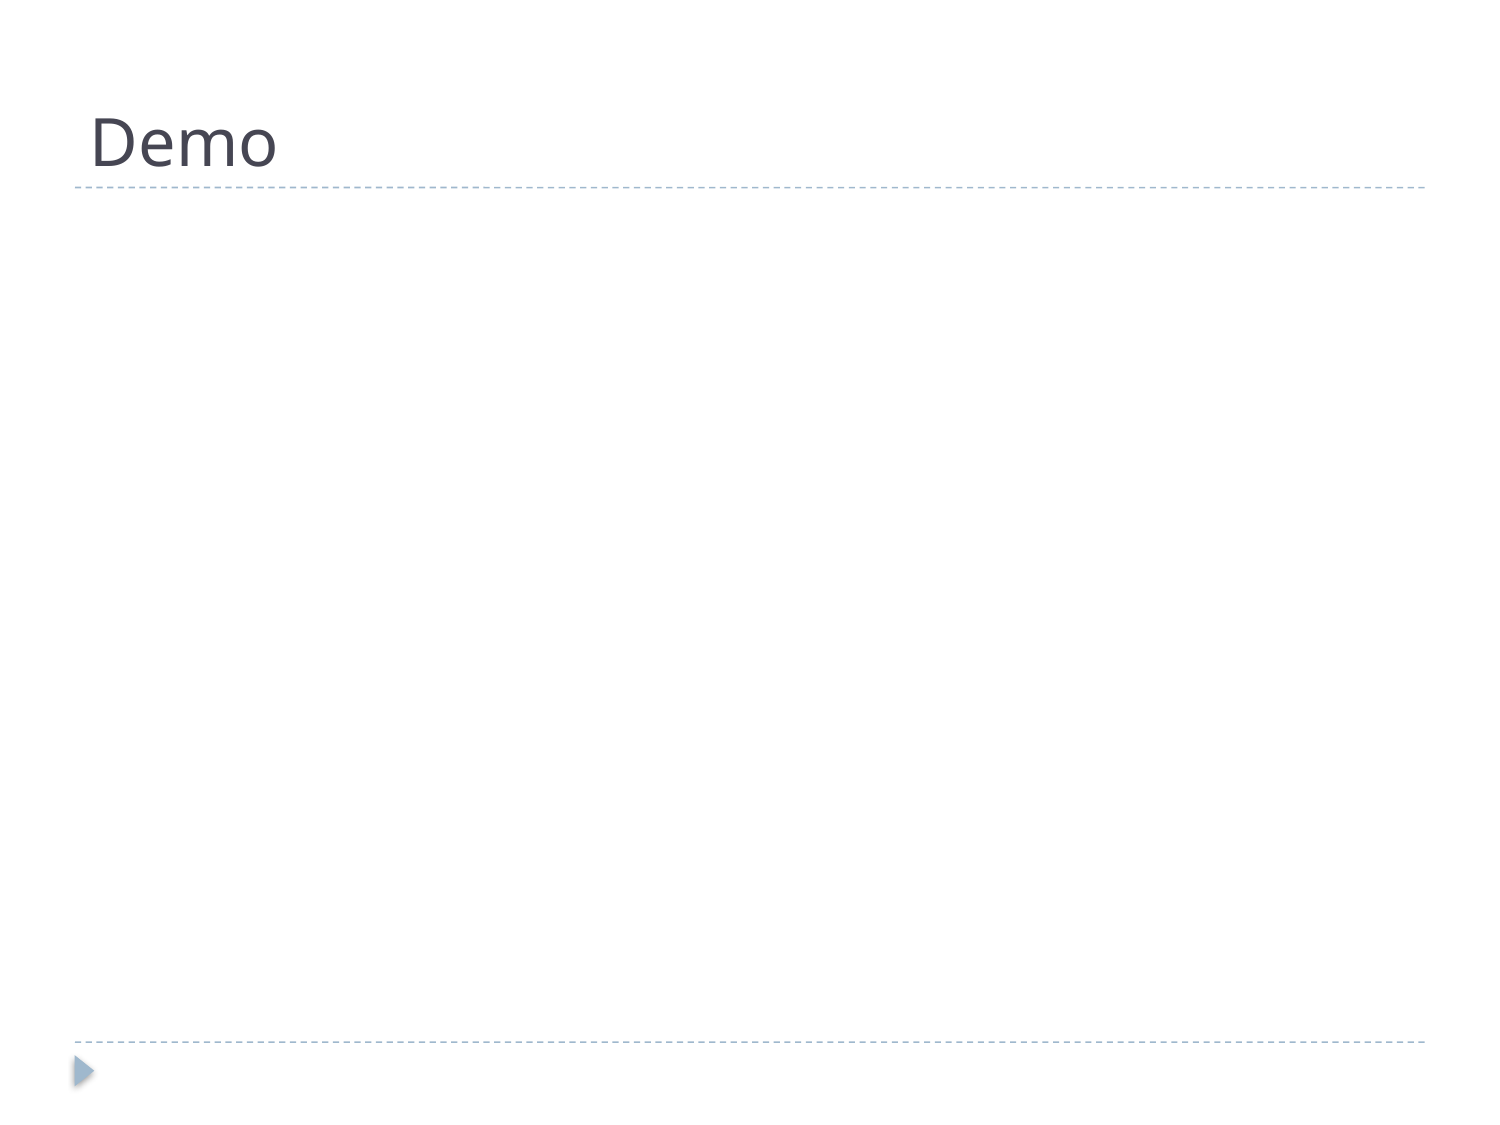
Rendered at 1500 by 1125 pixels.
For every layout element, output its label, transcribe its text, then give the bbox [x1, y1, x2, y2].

title Demo [75, 24, 1425, 188]
